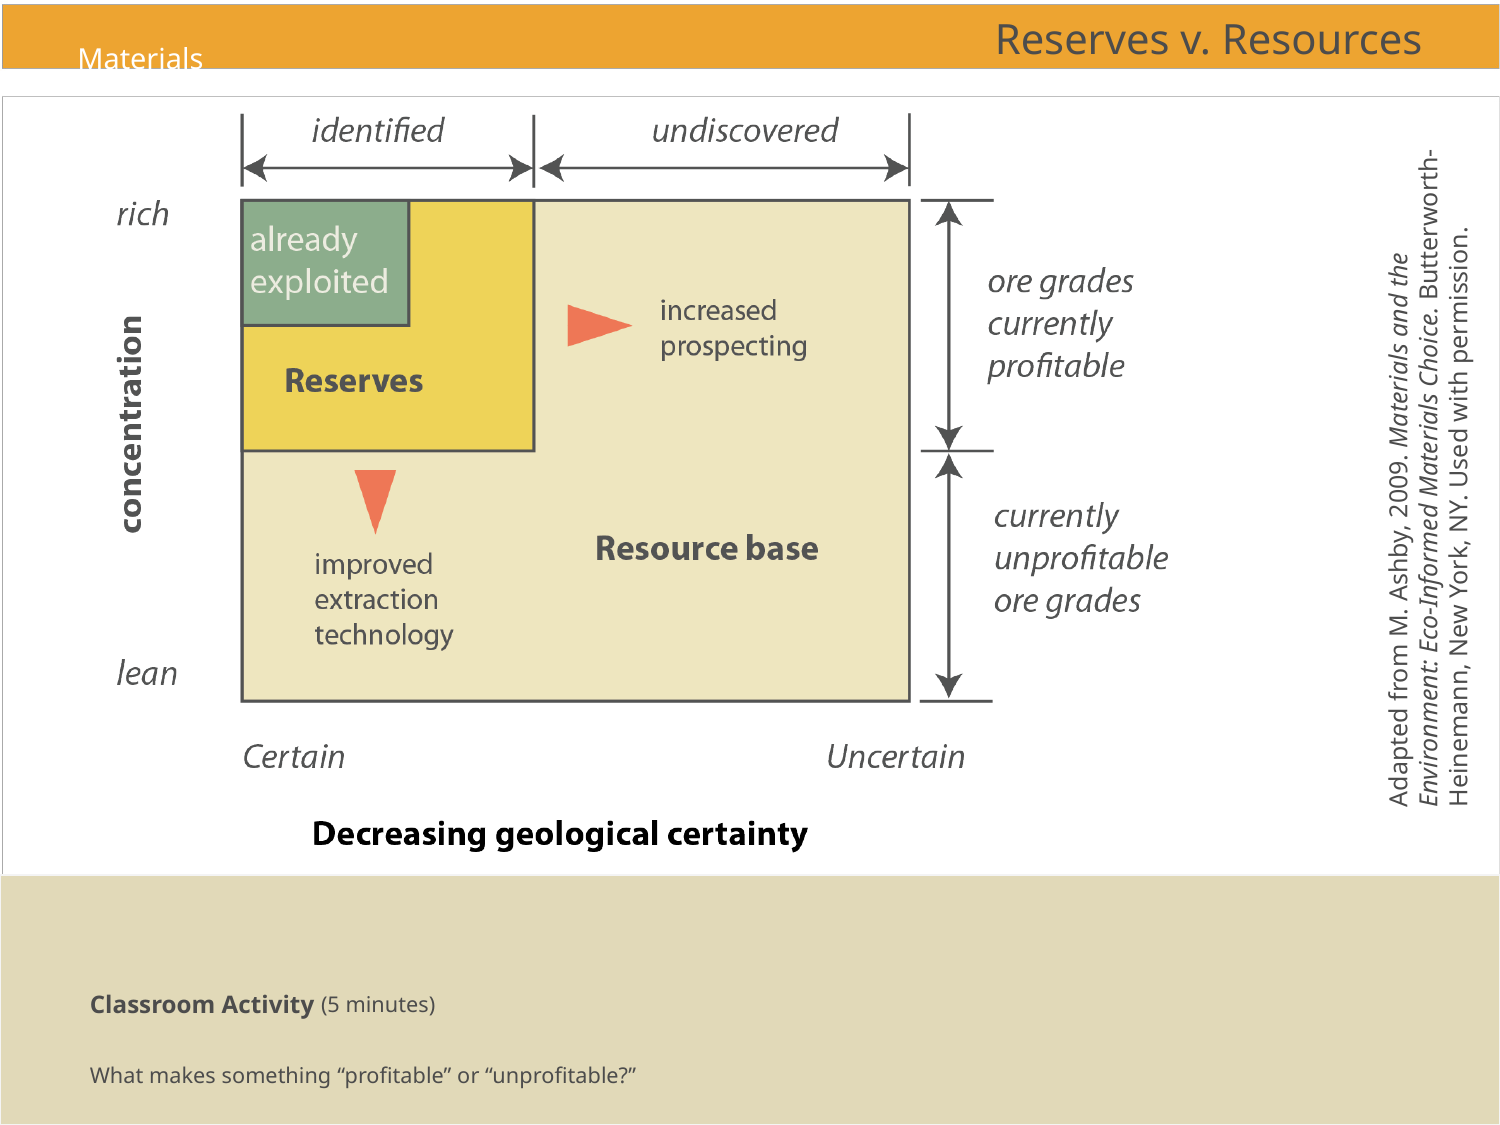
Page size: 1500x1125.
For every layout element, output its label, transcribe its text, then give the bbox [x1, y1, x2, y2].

title Reserves v. Resources [587, 12, 1438, 63]
text_box Adapted from M. Ashby, 2009. Materials and the Environment: Eco-Informed Materials Choice. Butterworth-Heinemann, New York, NY. Used with permission. [1374, 125, 1480, 822]
picture [0, 0, 1500, 875]
text_box Classroom Activity (5 minutes) What makes something “profitable” or “unprofitable?” [75, 953, 1450, 1096]
text_box [0, 875, 1500, 1125]
